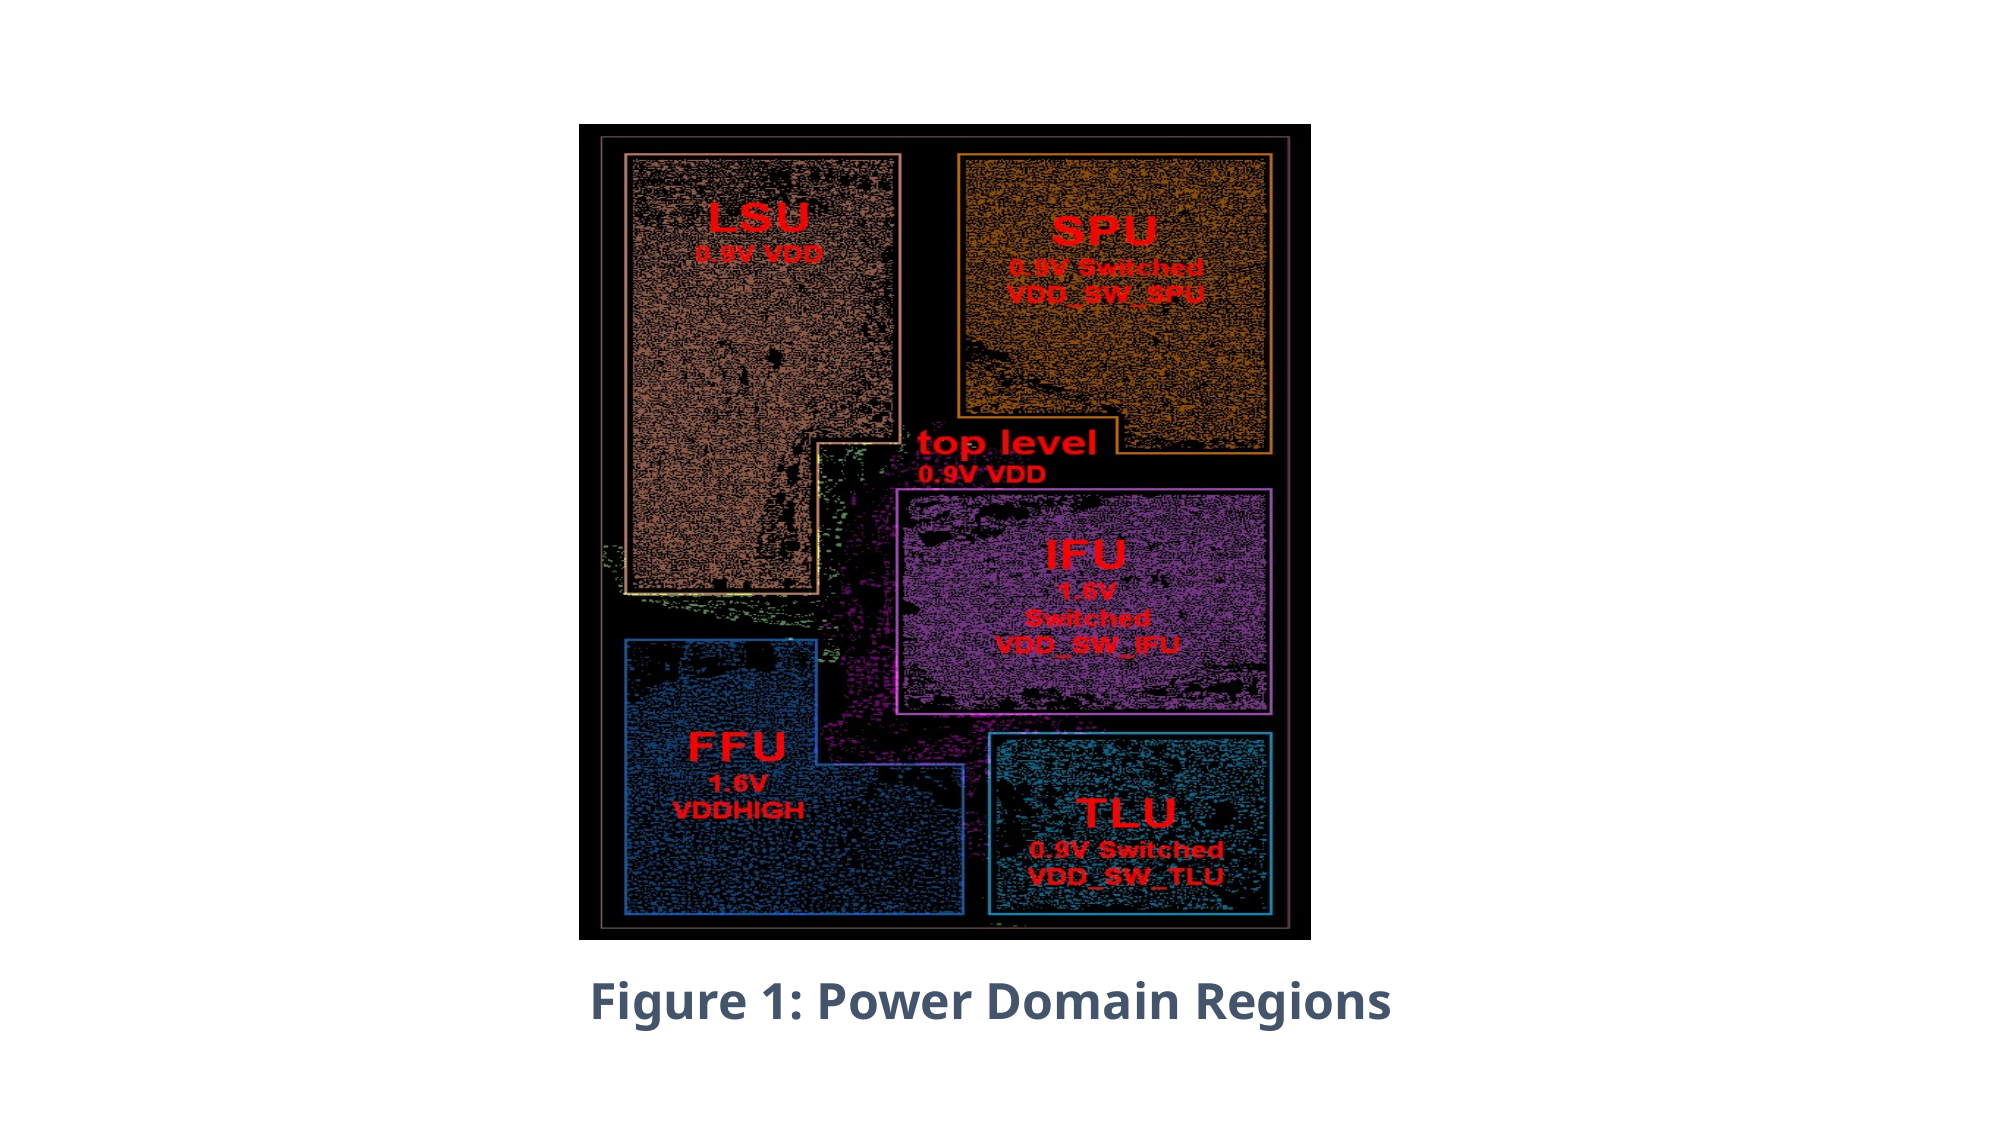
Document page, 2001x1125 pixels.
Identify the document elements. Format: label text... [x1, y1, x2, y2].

text_box Figure 1: Power Domain Regions [431, 962, 1550, 1056]
picture [579, 124, 1311, 941]
